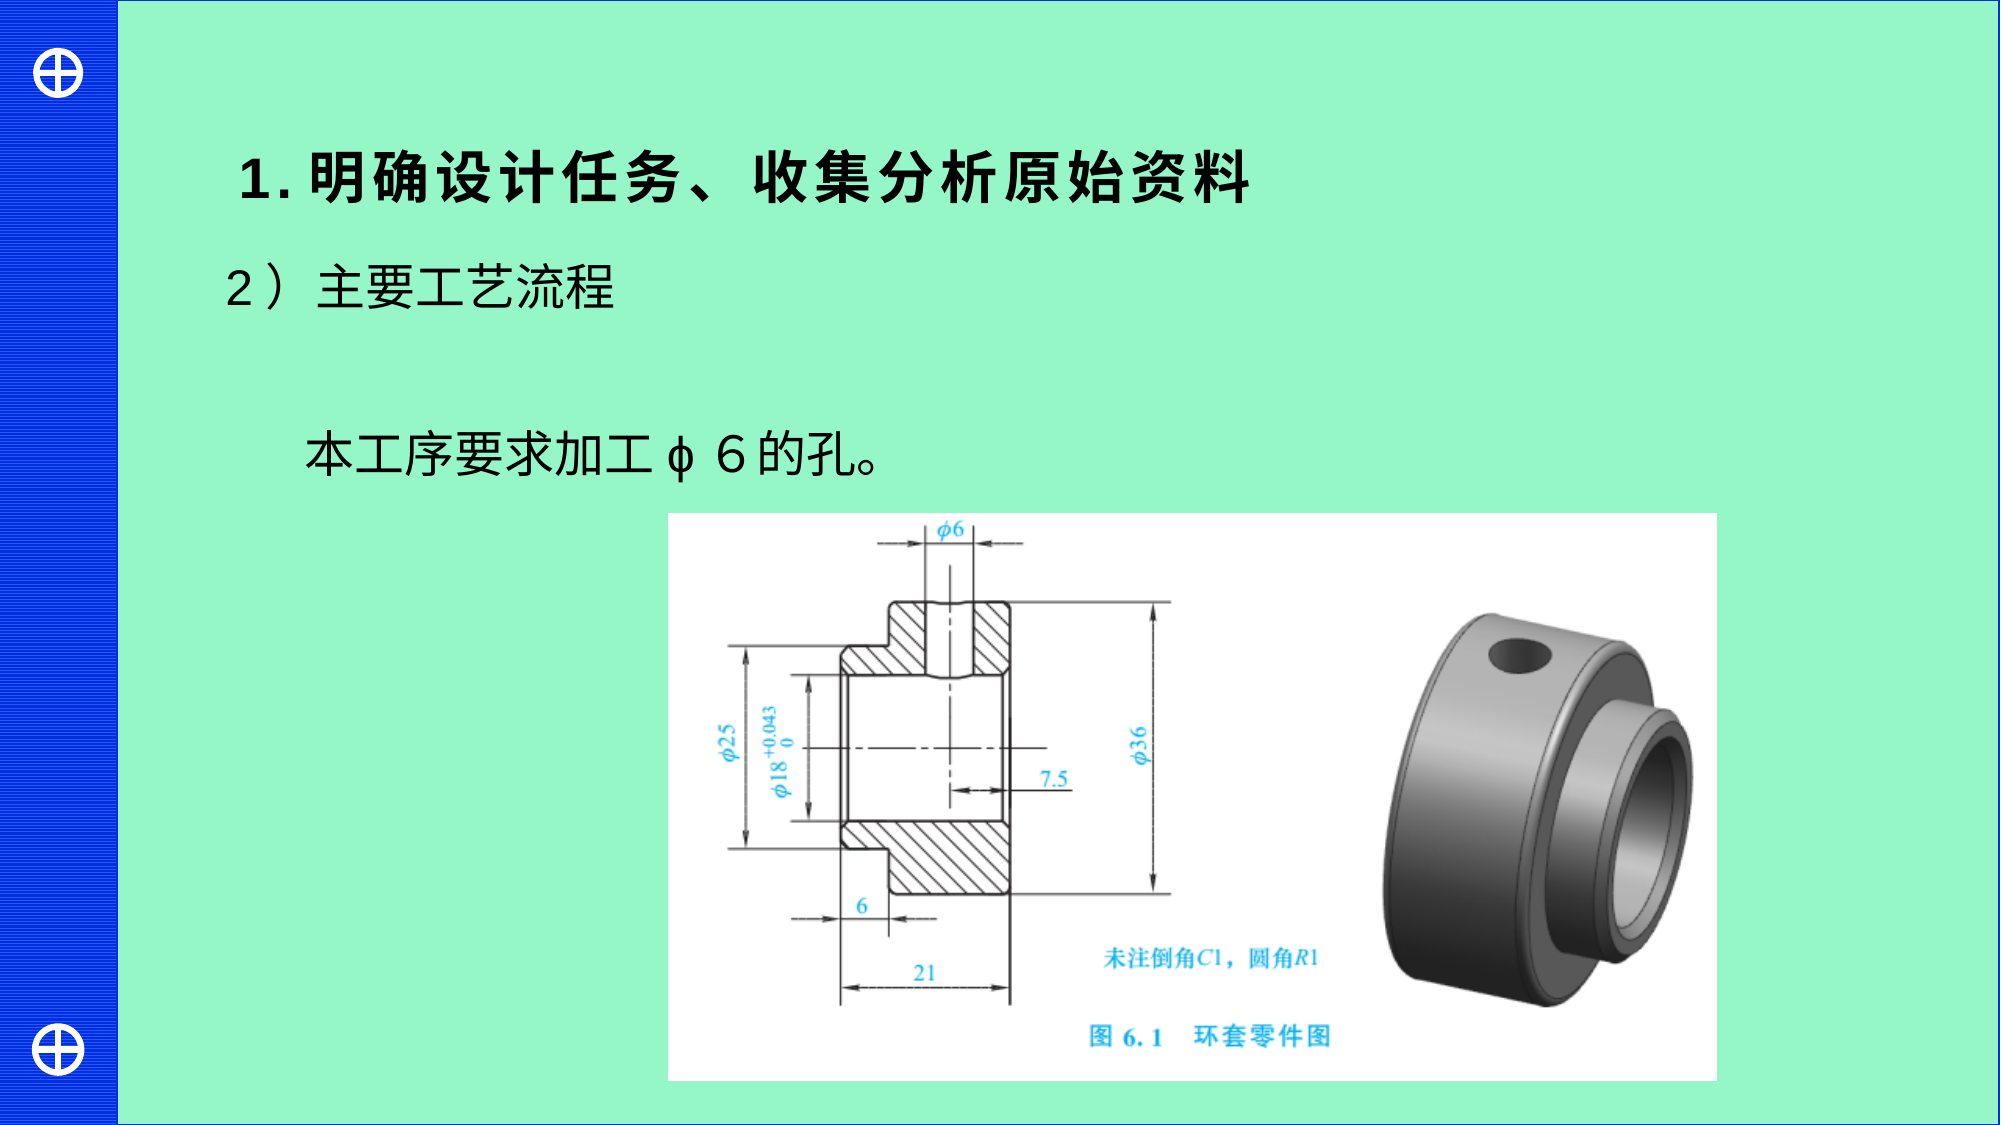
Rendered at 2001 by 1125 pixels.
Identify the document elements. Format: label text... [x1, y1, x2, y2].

text_box 2）主要工艺流程 [135, 217, 1843, 323]
picture [668, 513, 1717, 1081]
text_box 本工序要求加工ϕ６的孔。 [190, 385, 1863, 490]
text_box 1.明确设计任务、收集分析原始资料 [135, 96, 1423, 217]
